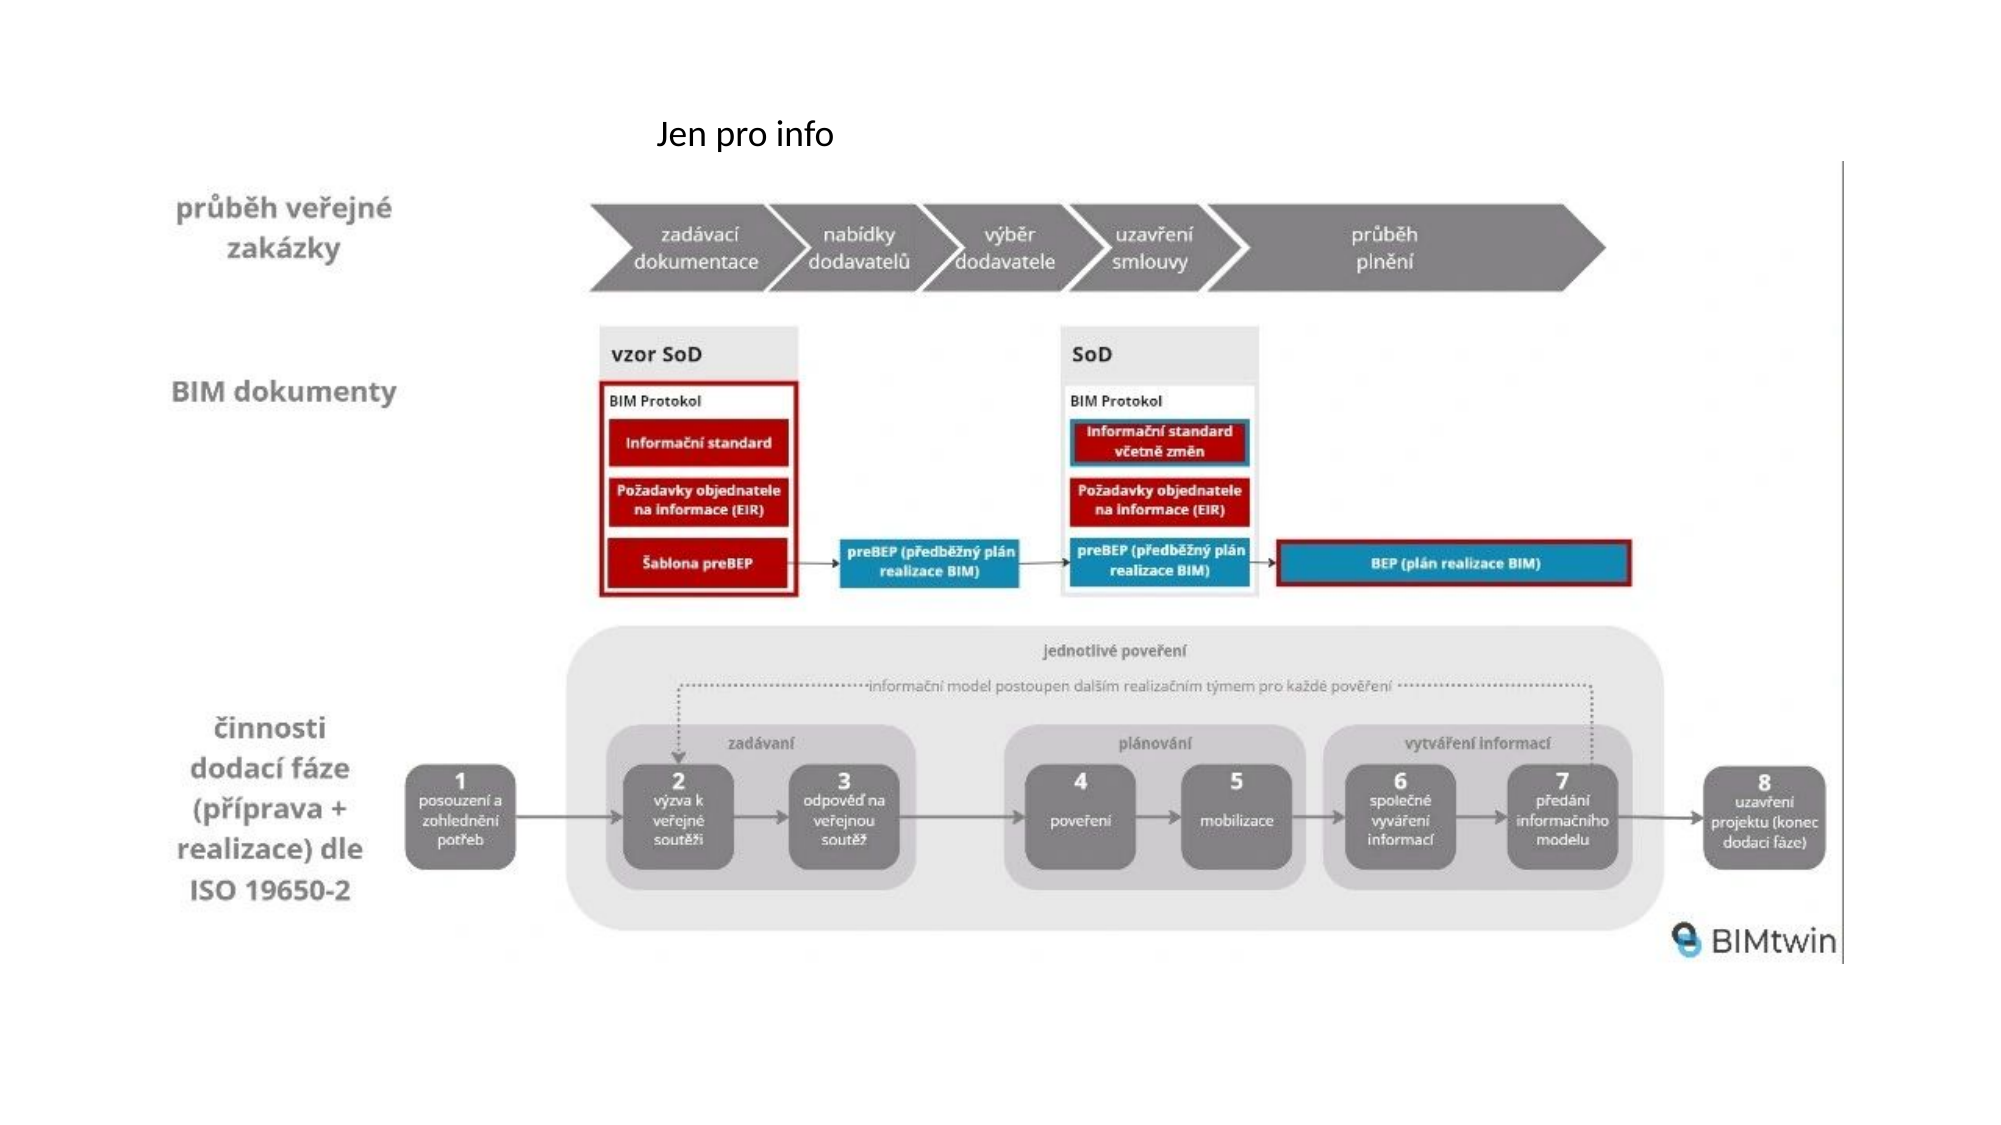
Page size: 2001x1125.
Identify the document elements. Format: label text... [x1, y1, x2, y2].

picture [156, 161, 1844, 964]
text_box Jen pro info [641, 101, 850, 161]
